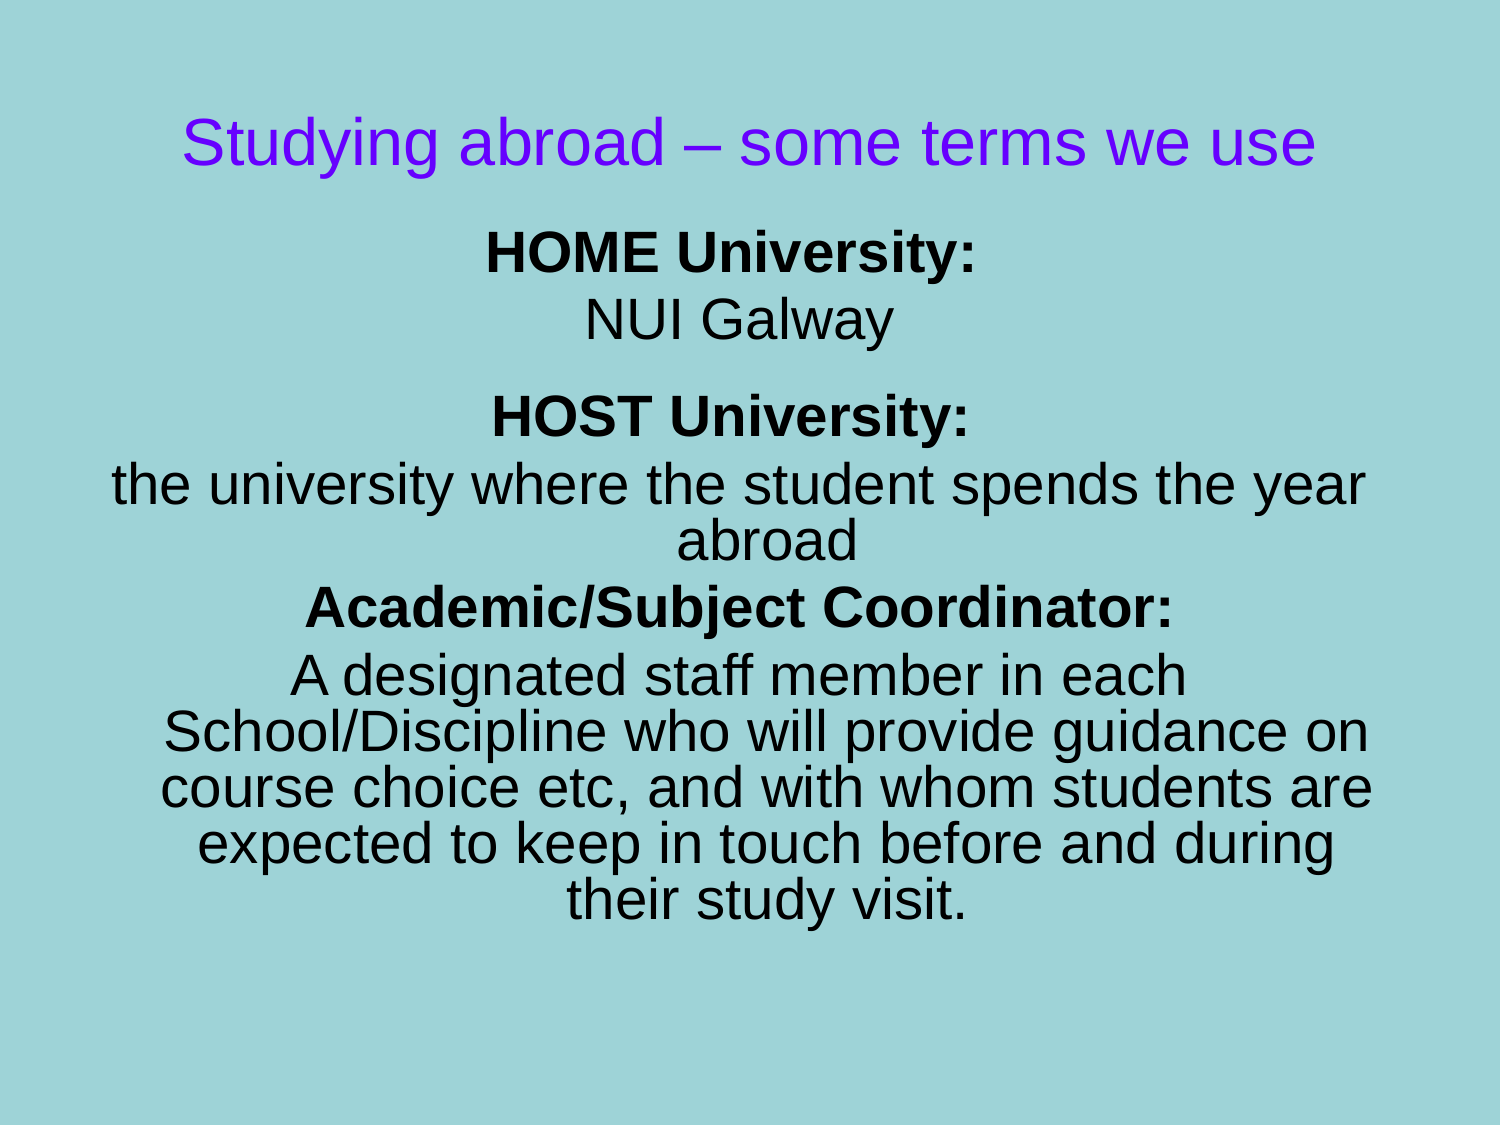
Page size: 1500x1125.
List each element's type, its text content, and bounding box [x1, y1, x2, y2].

list HOME University: NUI Galway HOST University: the university where the student spends the year abroad Academic/Subject Coordinator: A designated staff member in each School/Discipline who will provide guidance on course choice etc, and with whom students are expected to keep in touch before and during their study visit. [64, 219, 1416, 999]
title Studying abroad – some terms we use [74, 44, 1426, 233]
